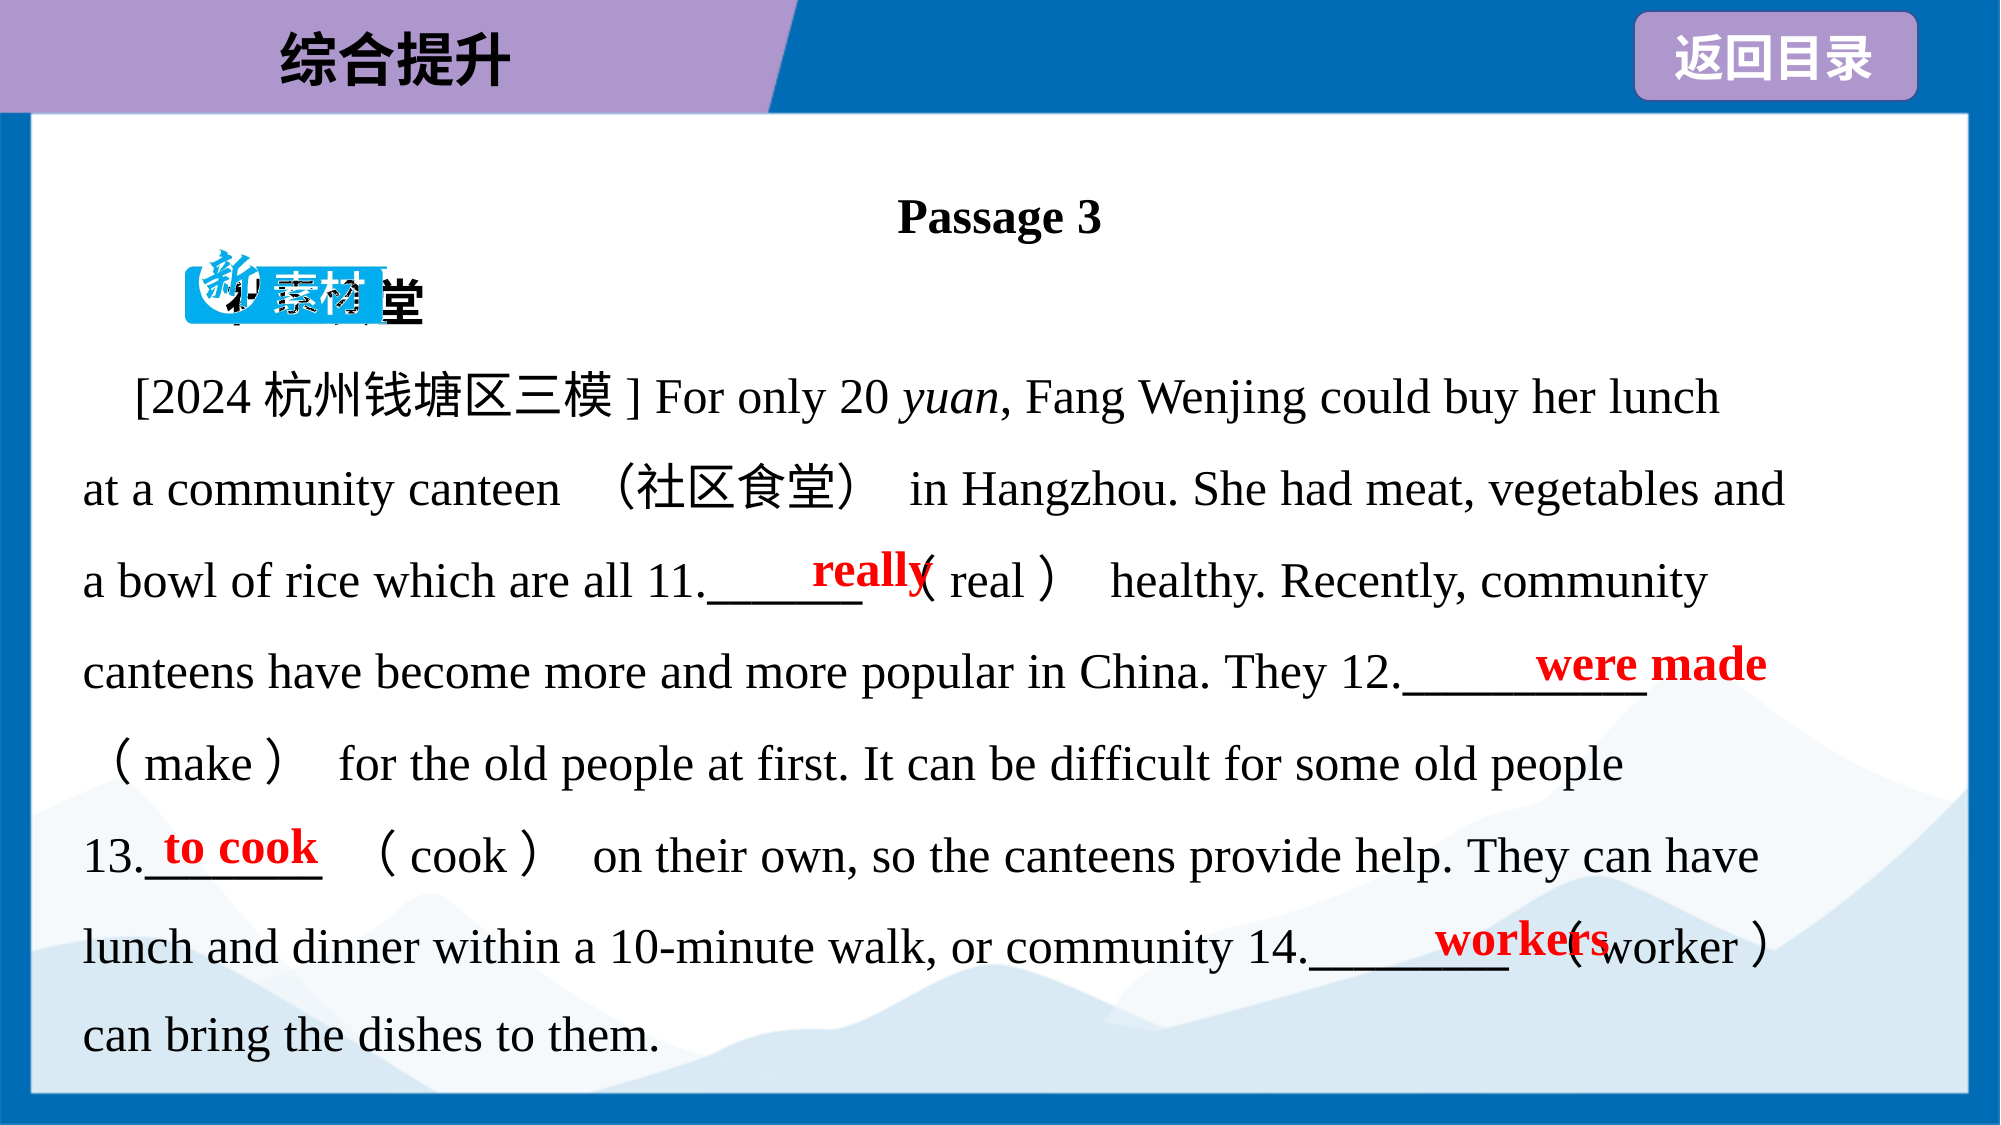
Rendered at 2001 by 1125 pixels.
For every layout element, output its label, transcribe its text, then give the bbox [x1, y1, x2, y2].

text_box [2024杭州钱塘区三模] For only 20 yuan, Fang Wenjing could buy her lunch at a community canteen （社区食堂） in Hangzhou. She had meat, vegetables and a bowl of rice which are all 11._______ （real） healthy. Recently, community canteens have become more and more popular in China. They 12.___________ （make） for the old people at first. It can be difficult for some old people 13.________ （cook） on their own, so the canteens provide help. They can have lunch and dinner within a 10-minute walk, or community 14._________ （worker） can bring the dishes to them. [82, 332, 1917, 1052]
picture [0, 0, 2000, 1125]
text_box Passage 3 [82, 155, 1917, 234]
text_box to cook [139, 786, 343, 864]
text_box were made [1511, 602, 1792, 681]
text_box really [794, 508, 952, 588]
text_box workers [1416, 877, 1629, 957]
text_box 社区食堂 [82, 243, 1917, 322]
